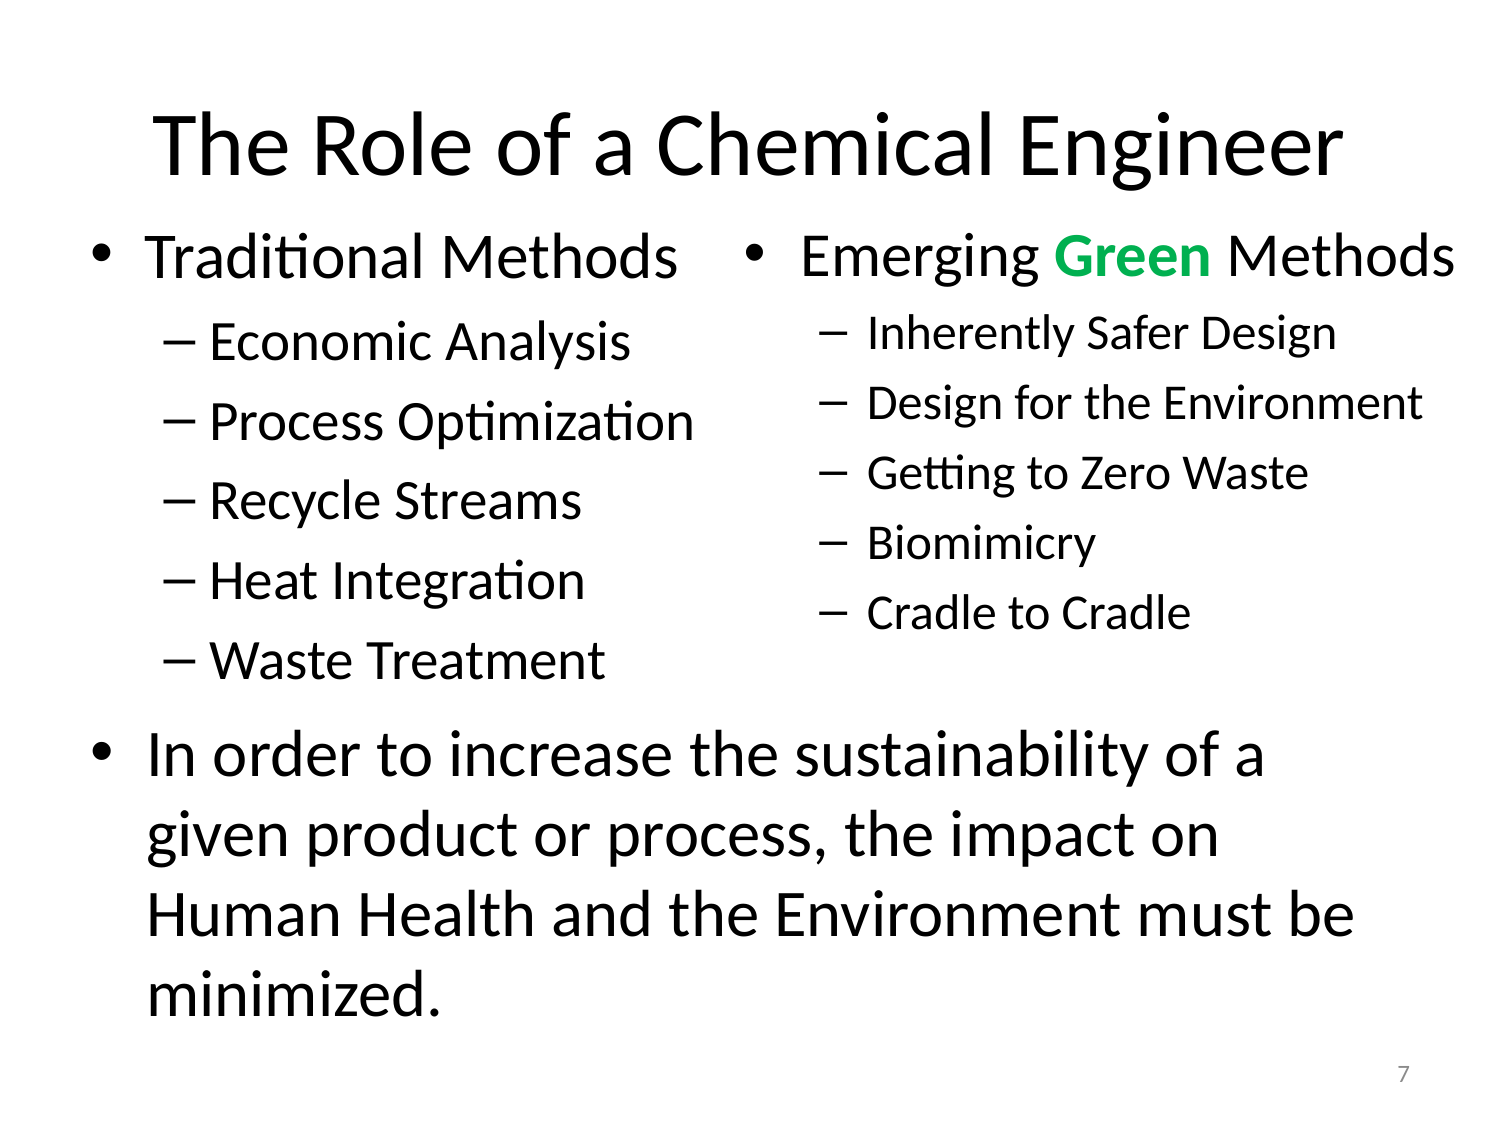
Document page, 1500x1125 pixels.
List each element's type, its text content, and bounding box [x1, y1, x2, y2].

text_box In order to increase the sustainability of a given product or process, the impact on Human Health and the Environment must be minimized. [74, 702, 1425, 1039]
text_box Emerging Green Methods Inherently Safer Design Design for the Environment Getting to Zero Waste Biomimicry Cradle to Cradle [728, 206, 1481, 703]
slide_number 7 [1074, 1042, 1425, 1103]
list Traditional Methods Economic Analysis Process Optimization Recycle Streams Heat Integration Waste Treatment [75, 205, 750, 702]
title The Role of a Chemical Engineer [75, 45, 1425, 206]
